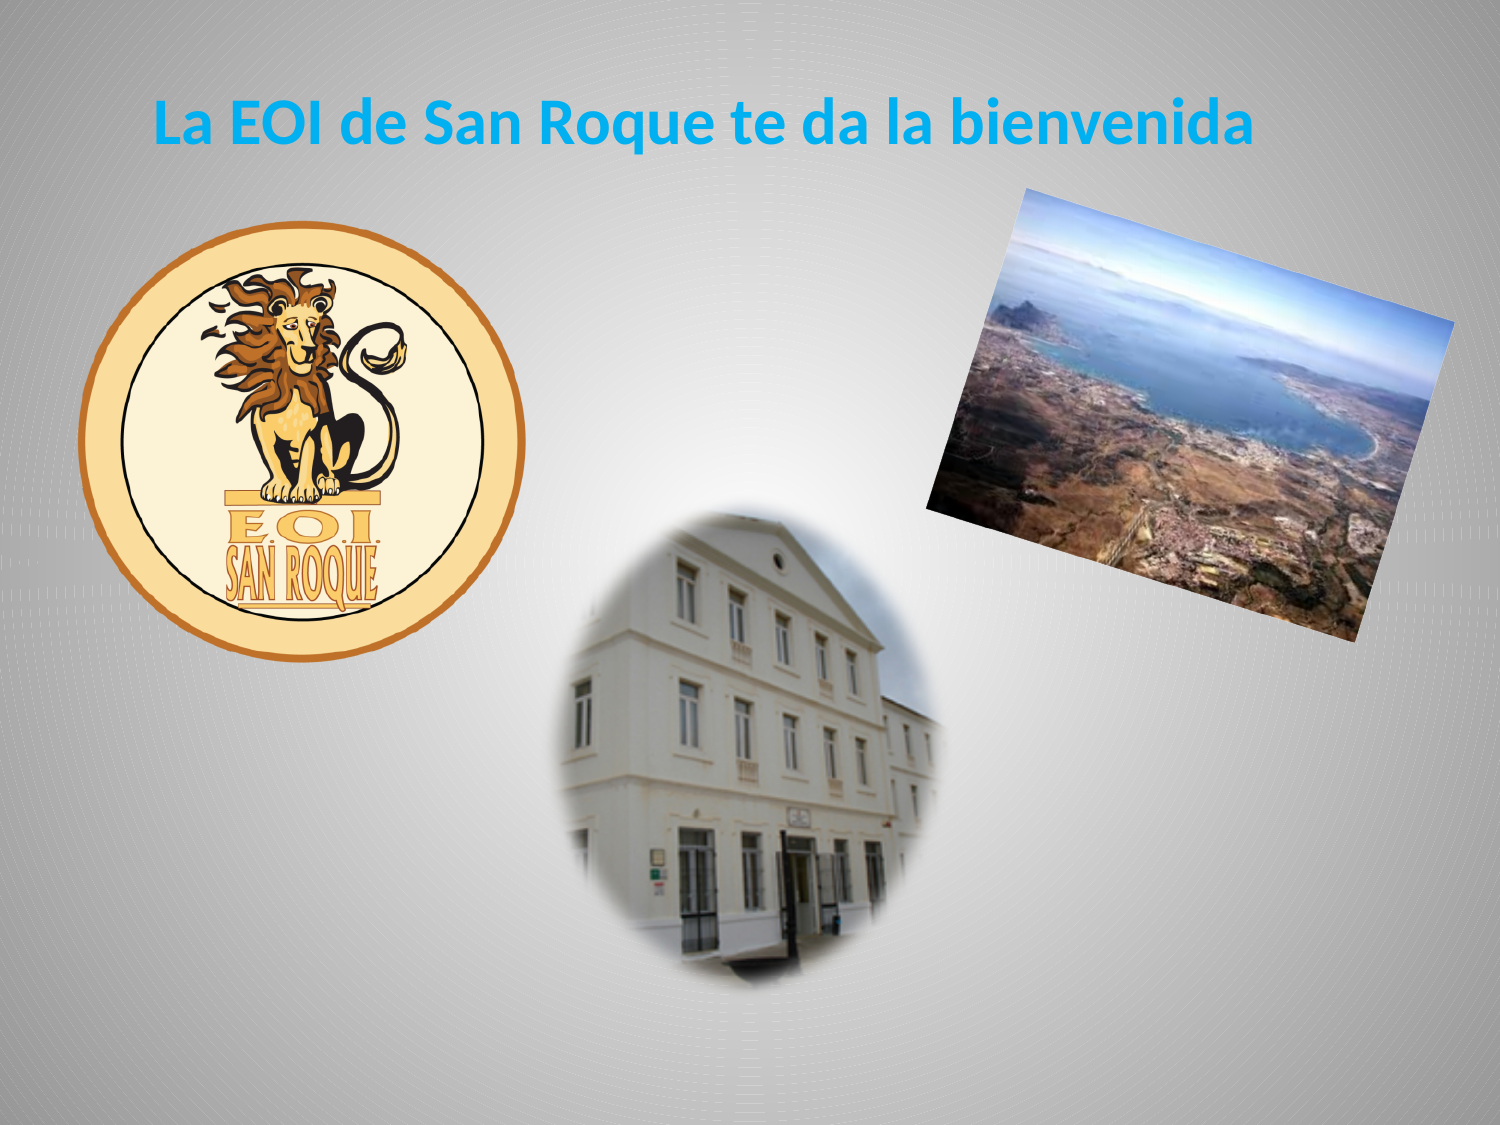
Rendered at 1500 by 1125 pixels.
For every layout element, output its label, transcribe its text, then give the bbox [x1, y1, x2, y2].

picture [58, 189, 1454, 1001]
text_box La EOI de San Roque te da la bienvenida [93, 70, 1383, 165]
